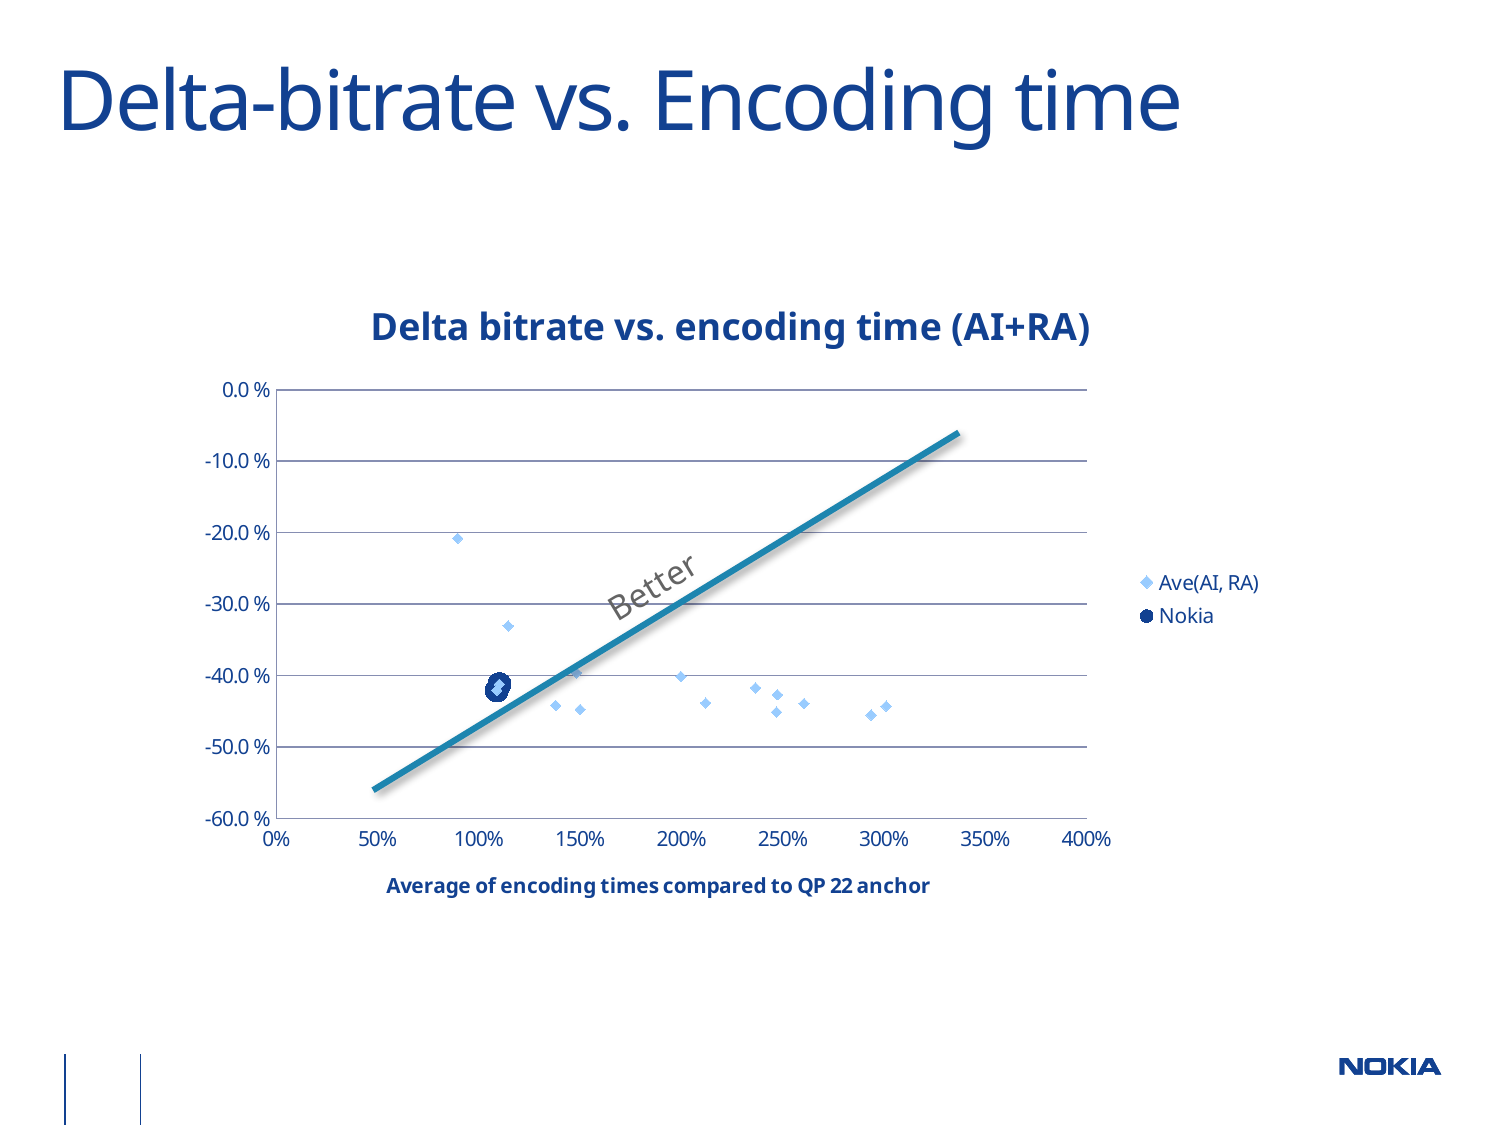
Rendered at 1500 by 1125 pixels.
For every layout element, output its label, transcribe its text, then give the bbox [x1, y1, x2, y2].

chart [182, 266, 1279, 932]
title Delta-bitrate vs. Encoding time [56, 47, 1433, 149]
